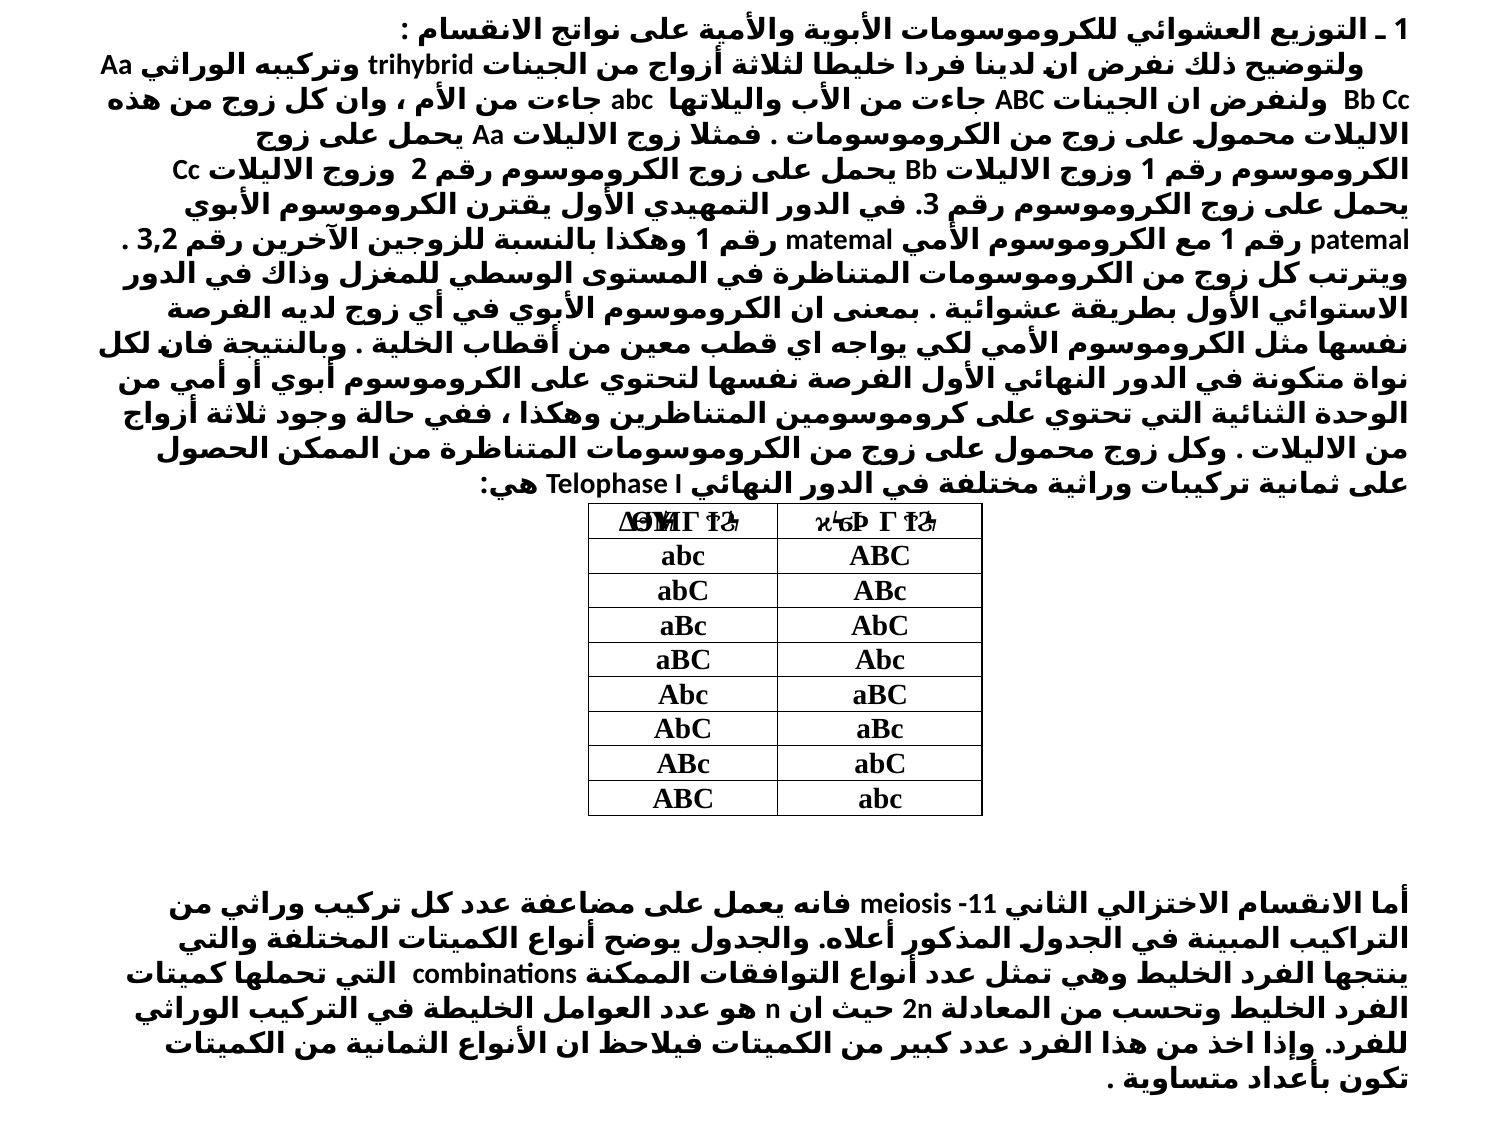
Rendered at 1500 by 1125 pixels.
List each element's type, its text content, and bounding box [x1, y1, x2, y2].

picture [285, 503, 1176, 844]
title 1 ـ التوزيع العشوائي للكروموسومات الأبوية والأمية على نواتج الانقسام : ولتوضيح ذلك نفرض ان لدينا فردا خليطا لثلاثة أزواج من الجينات trihybrid وتركيبه الوراثي Aa Bb Cc ولنفرض ان الجينات ABC جاءت من الأب واليلاتها abc جاءت من الأم ، وان كل زوج من هذه الاليلات محمول على زوج من الكروموسومات . فمثلا زوج الاليلات Aa يحمل على زوج الكروموسوم رقم 1 وزوج الاليلات Bb يحمل على زوج الكروموسوم رقم 2 وزوج الاليلات Cc يحمل على زوج الكروموسوم رقم 3. في الدور التمهيدي الأول يقترن الكروموسوم الأبوي patemal رقم 1 مع الكروموسوم الأمي matemal رقم 1 وهكذا بالنسبة للزوجين الآخرين رقم 3,2 . ويترتب كل زوج من الكروموسومات المتناظرة في المستوى الوسطي للمغزل وذاك في الدور الاستوائي الأول بطريقة عشوائية . بمعنى ان الكروموسوم الأبوي في أي زوج لديه الفرصة نفسها مثل الكروموسوم الأمي لكي يواجه اي قطب معين من أقطاب الخلية . وبالنتيجة فان لكل نواة متكونة في الدور النهائي الأول الفرصة نفسها لتحتوي على الكروموسوم أبوي أو أمي من الوحدة الثنائية التي تحتوي على كروموسومين المتناظرين وهكذا ، ففي حالة وجود ثلاثة أزواج من الاليلات . وكل زوج محمول على زوج من الكروموسومات المتناظرة من الممكن الحصول على ثمانية تركيبات وراثية مختلفة في الدور النهائي Telophase I هي: أما الانقسام الاختزالي الثاني meiosis -11 فانه يعمل على مضاعفة عدد كل تركيب وراثي من التراكيب المبينة في الجدول المذكور أعلاه. والجدول يوضح أنواع الكميتات المختلفة والتي ينتجها الفرد الخليط وهي تمثل عدد أنواع التوافقات الممكنة combinations التي تحملها كميتات الفرد الخليط وتحسب من المعادلة 2n حيث ان n هو عدد العوامل الخليطة في التركيب الوراثي للفرد. وإذا اخذ من هذا الفرد عدد كبير من الكميتات فيلاحظ ان الأنواع الثمانية من الكميتات تكون بأعداد متساوية . [75, 45, 1425, 1094]
